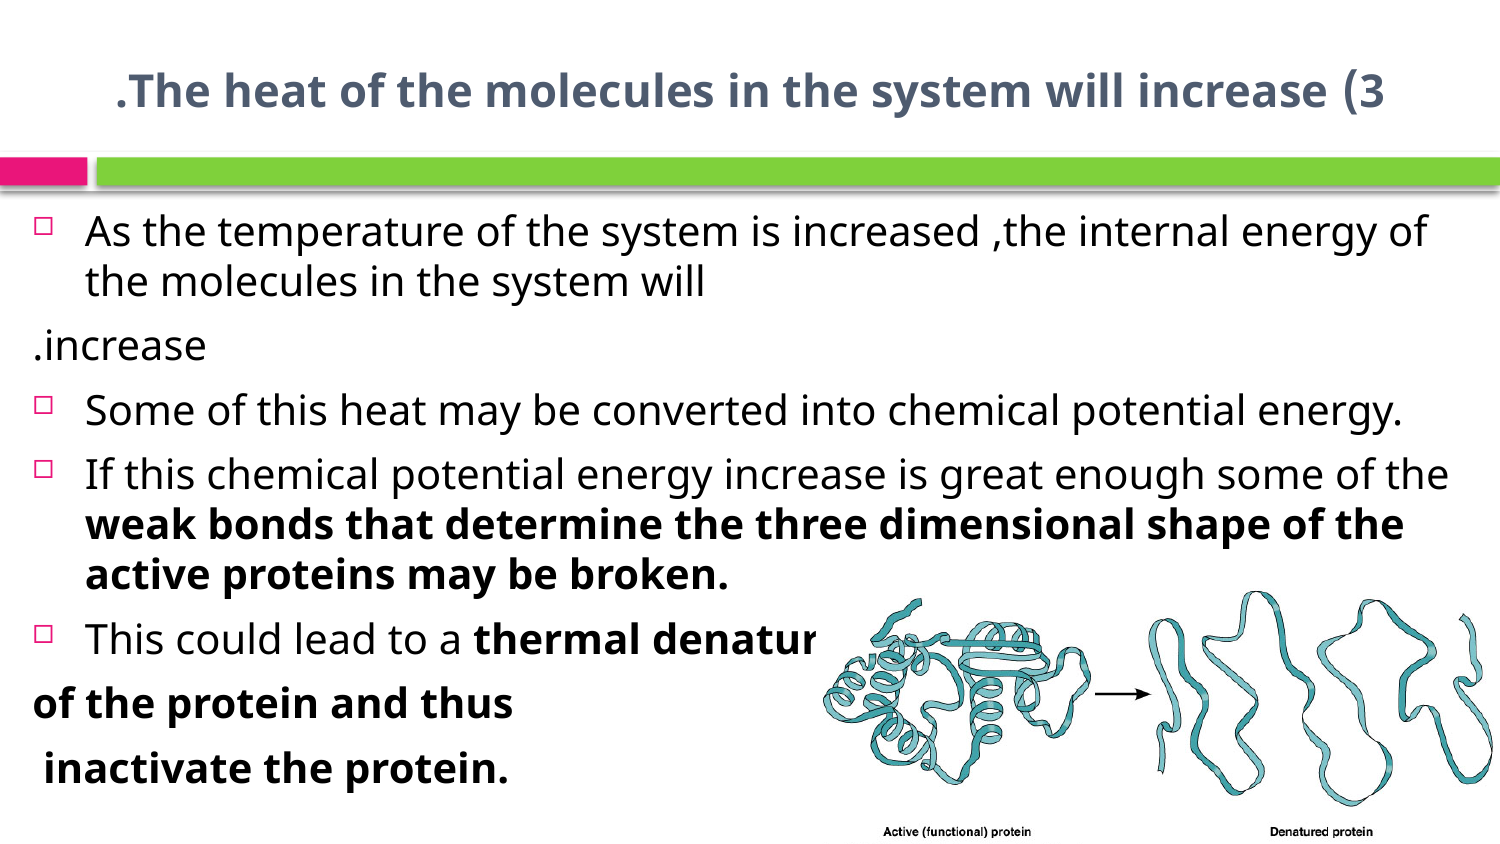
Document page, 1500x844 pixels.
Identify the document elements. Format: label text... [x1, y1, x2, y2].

picture [815, 580, 1500, 844]
title 3) The heat of the molecules in the system will increase. [100, 28, 1438, 150]
list As the temperature of the system is increased ,the internal energy of the molecules in the system will increase. Some of this heat may be converted into chemical potential energy. If this chemical potential energy increase is great enough some of the weak bonds that determine the three dimensional shape of the active proteins may be broken. This could lead to a thermal denaturation of the protein and thus inactivate the protein. [17, 196, 1471, 576]
